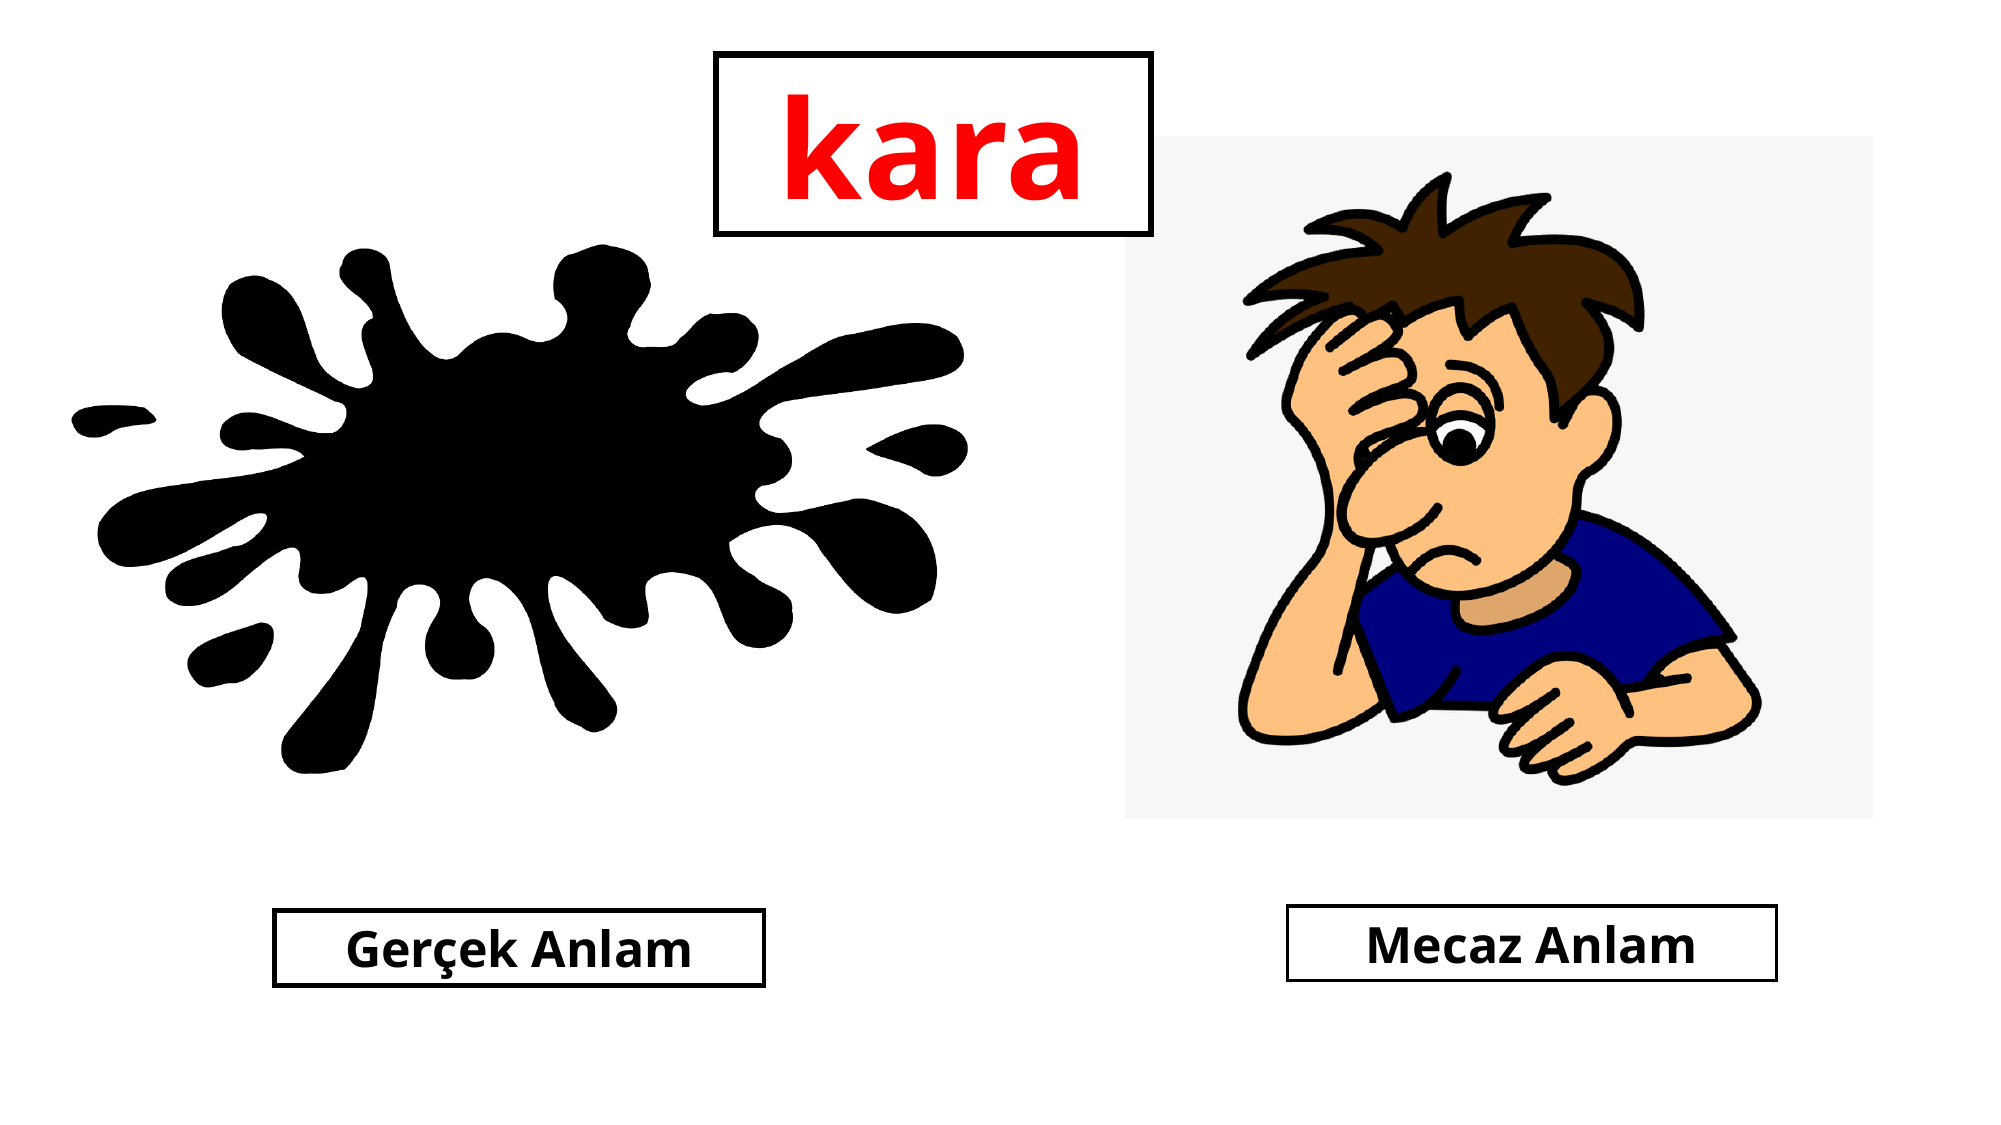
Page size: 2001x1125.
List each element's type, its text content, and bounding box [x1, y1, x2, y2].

picture [71, 243, 968, 774]
text_box kara [715, 54, 1152, 235]
picture [1125, 136, 1873, 818]
text_box Mecaz Anlam [1286, 905, 1777, 982]
text_box Gerçek Anlam [274, 910, 765, 986]
